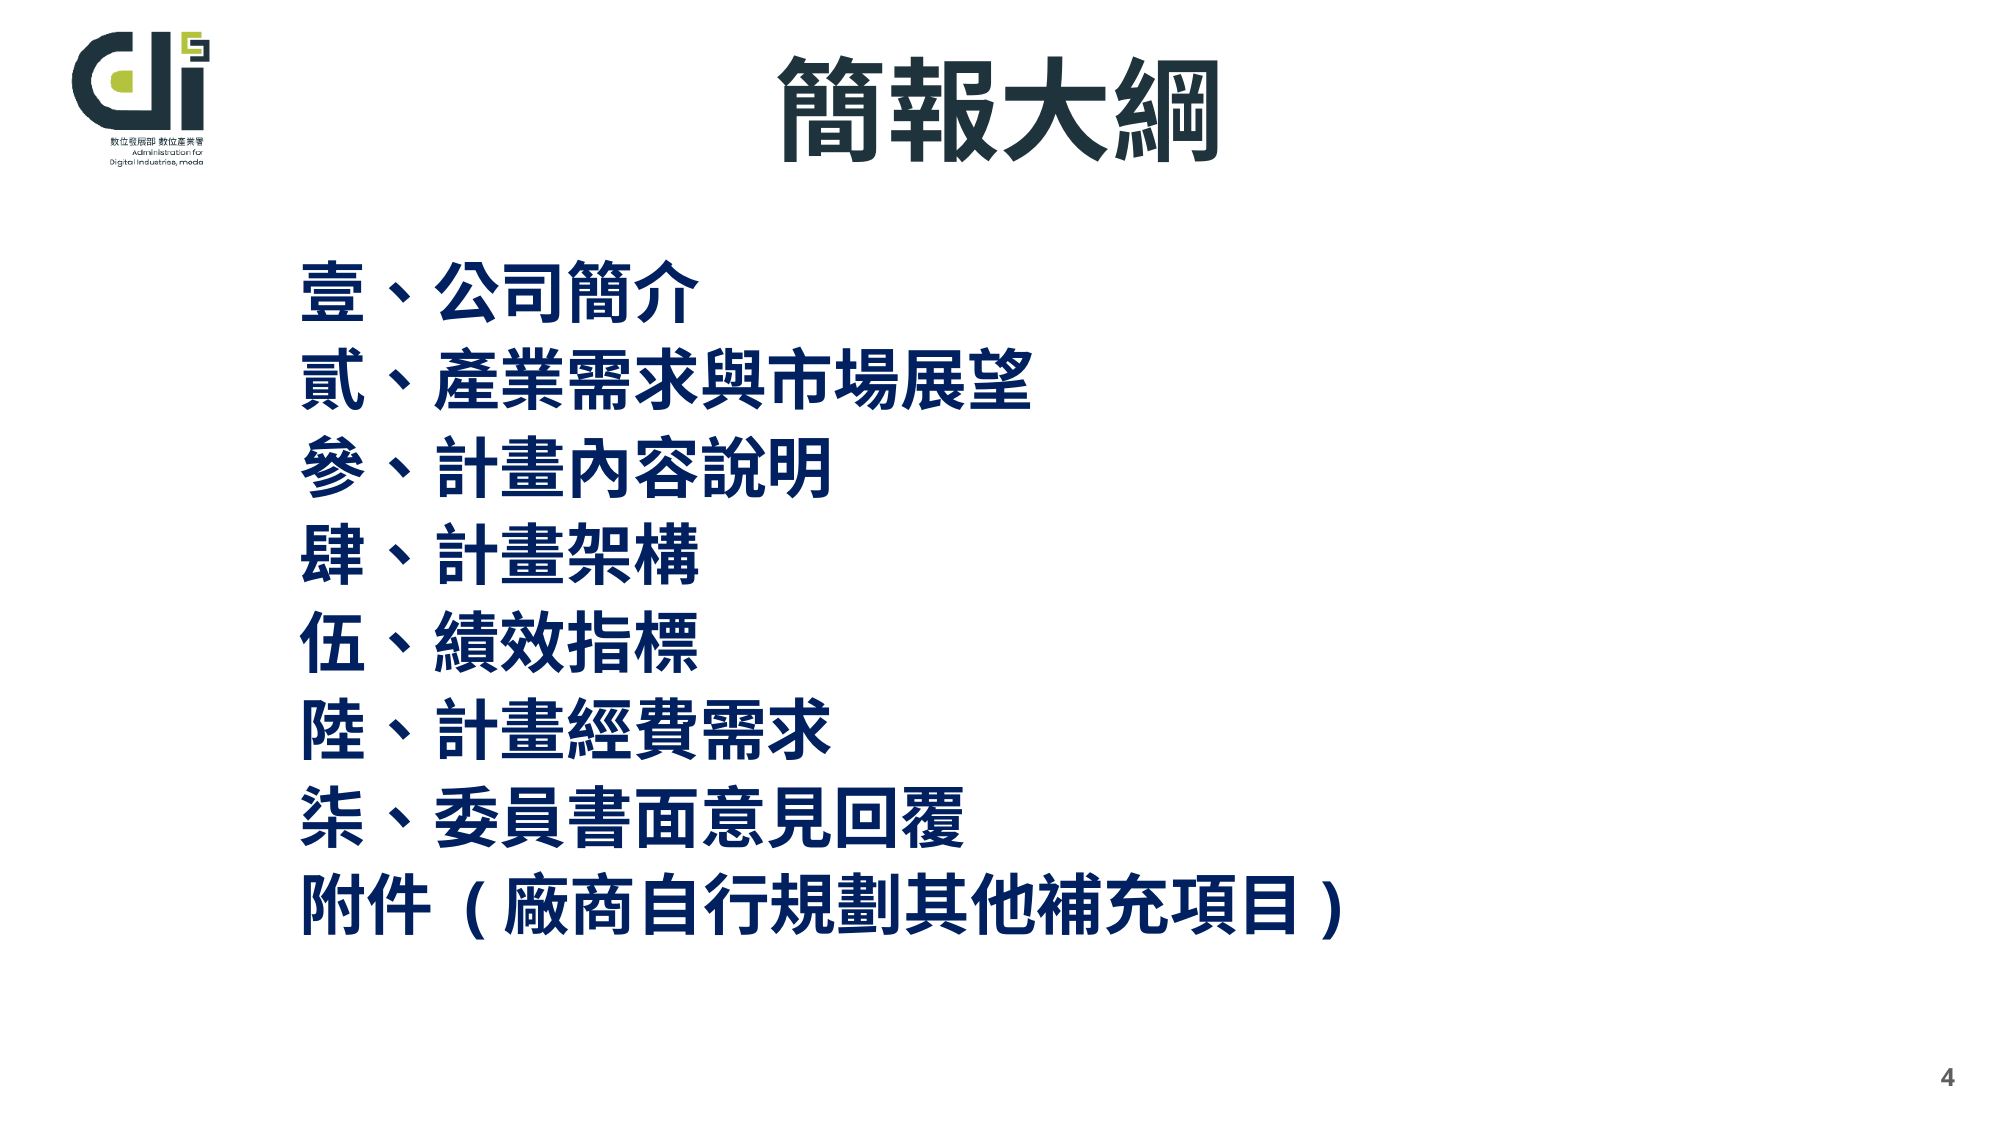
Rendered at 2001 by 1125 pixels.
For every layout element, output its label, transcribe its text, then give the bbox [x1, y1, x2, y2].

text_box 簡報大綱 [766, 31, 1234, 183]
text_box 壹、公司簡介 貳、產業需求與市場展望 參、計畫內容說明 肆、計畫架構 伍、績效指標 陸、計畫經費需求 柒、委員書面意見回覆 附件 (廠商自行規劃其他補充項目) [284, 239, 1925, 962]
picture [56, 17, 224, 185]
slide_number 4 [1923, 1056, 1973, 1105]
